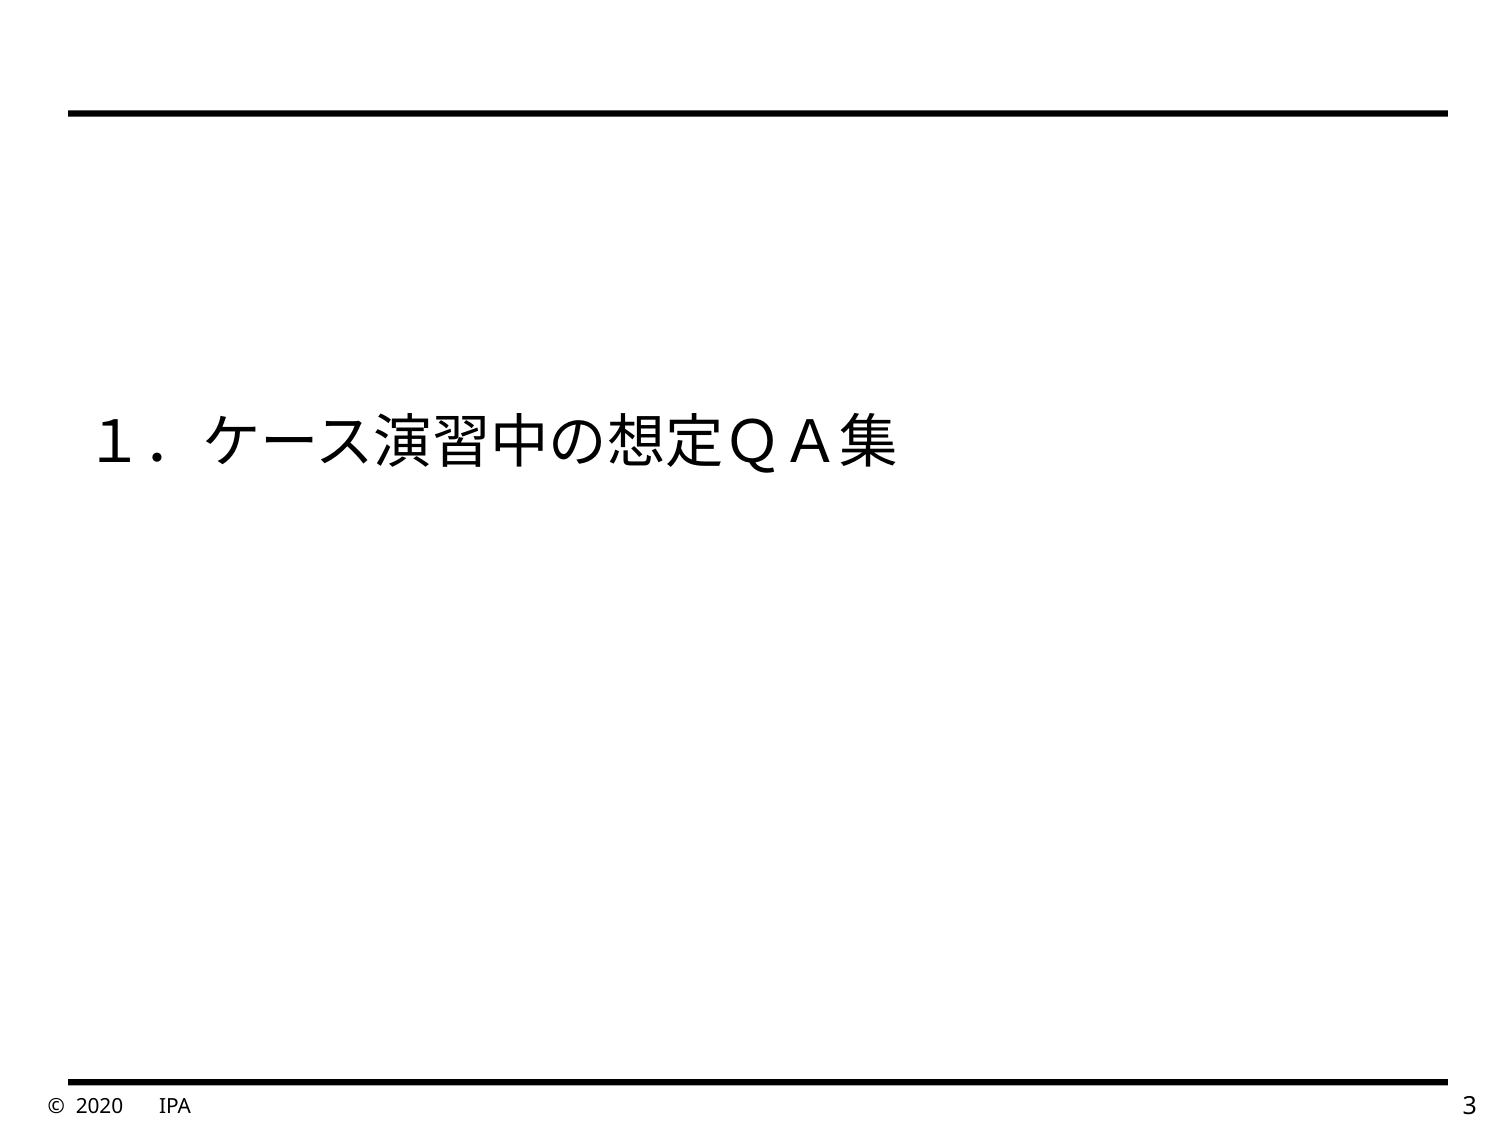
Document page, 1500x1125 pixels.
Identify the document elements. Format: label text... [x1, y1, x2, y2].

list １．ケース演習中の想定ＱＡ集 [70, 397, 1430, 516]
